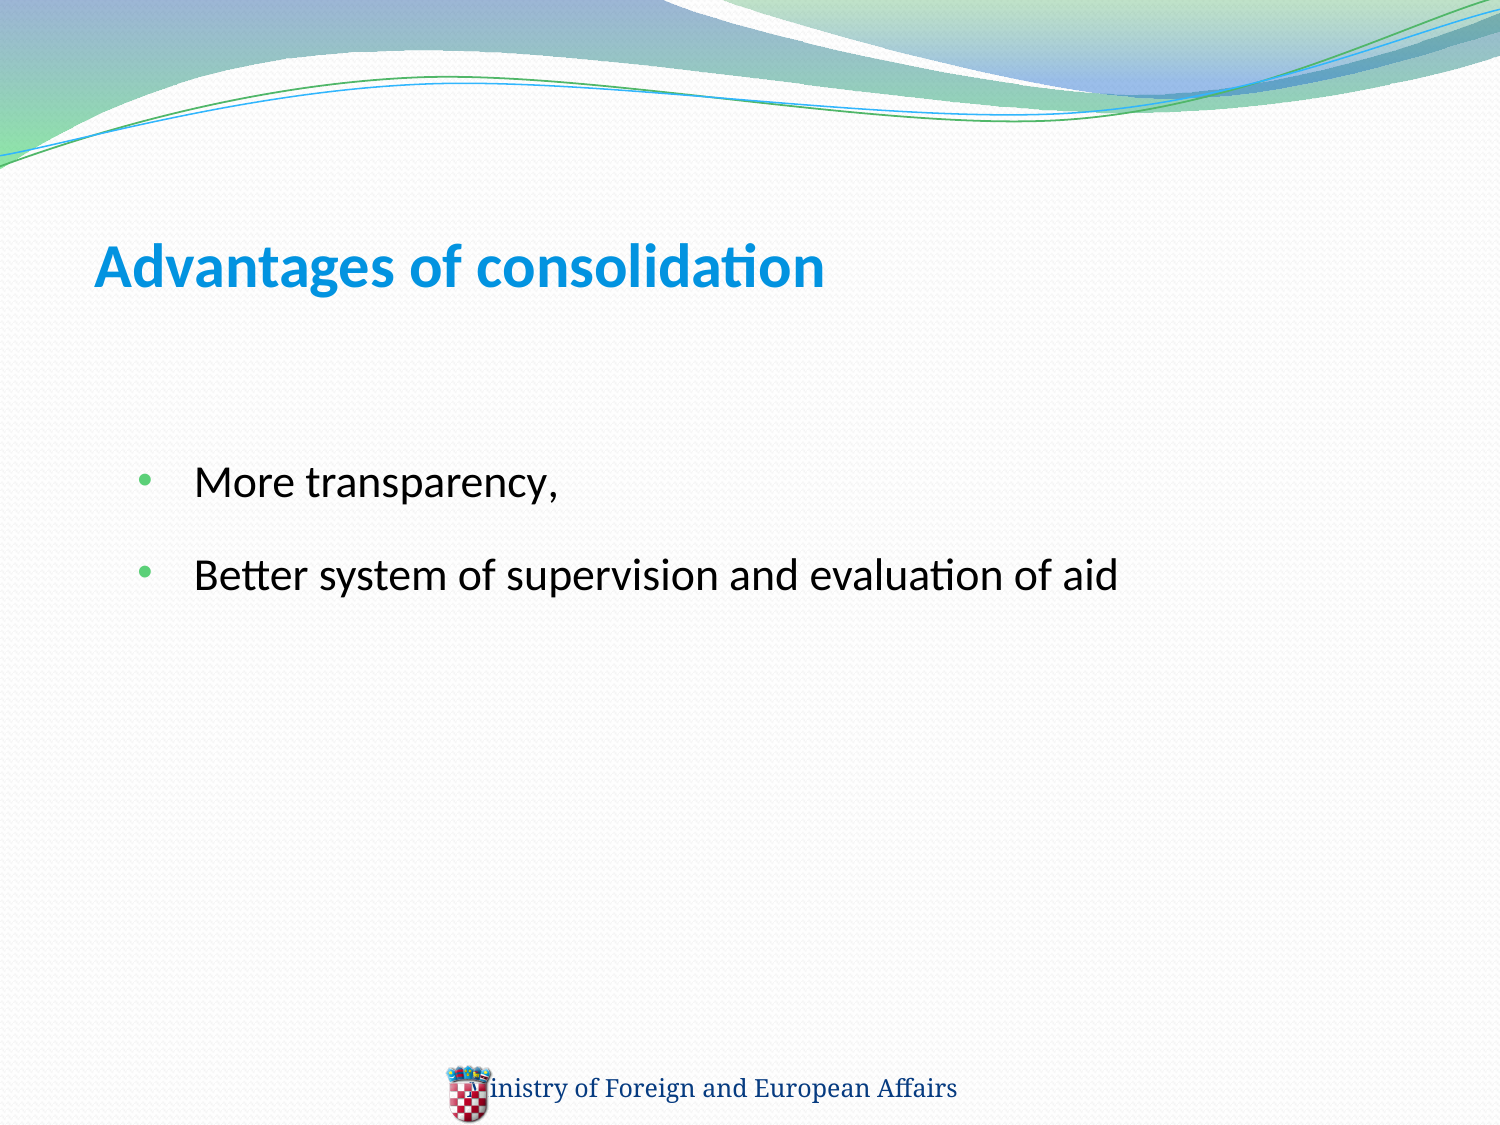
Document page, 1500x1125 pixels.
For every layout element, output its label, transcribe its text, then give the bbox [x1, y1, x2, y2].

footer Ministry of Foreign and European Affairs [437, 1042, 988, 1103]
picture [443, 1062, 495, 1125]
list More transparency, Better system of supervision and evaluation of aid [100, 444, 1412, 728]
title Advantages of consolidation [94, 149, 1500, 301]
